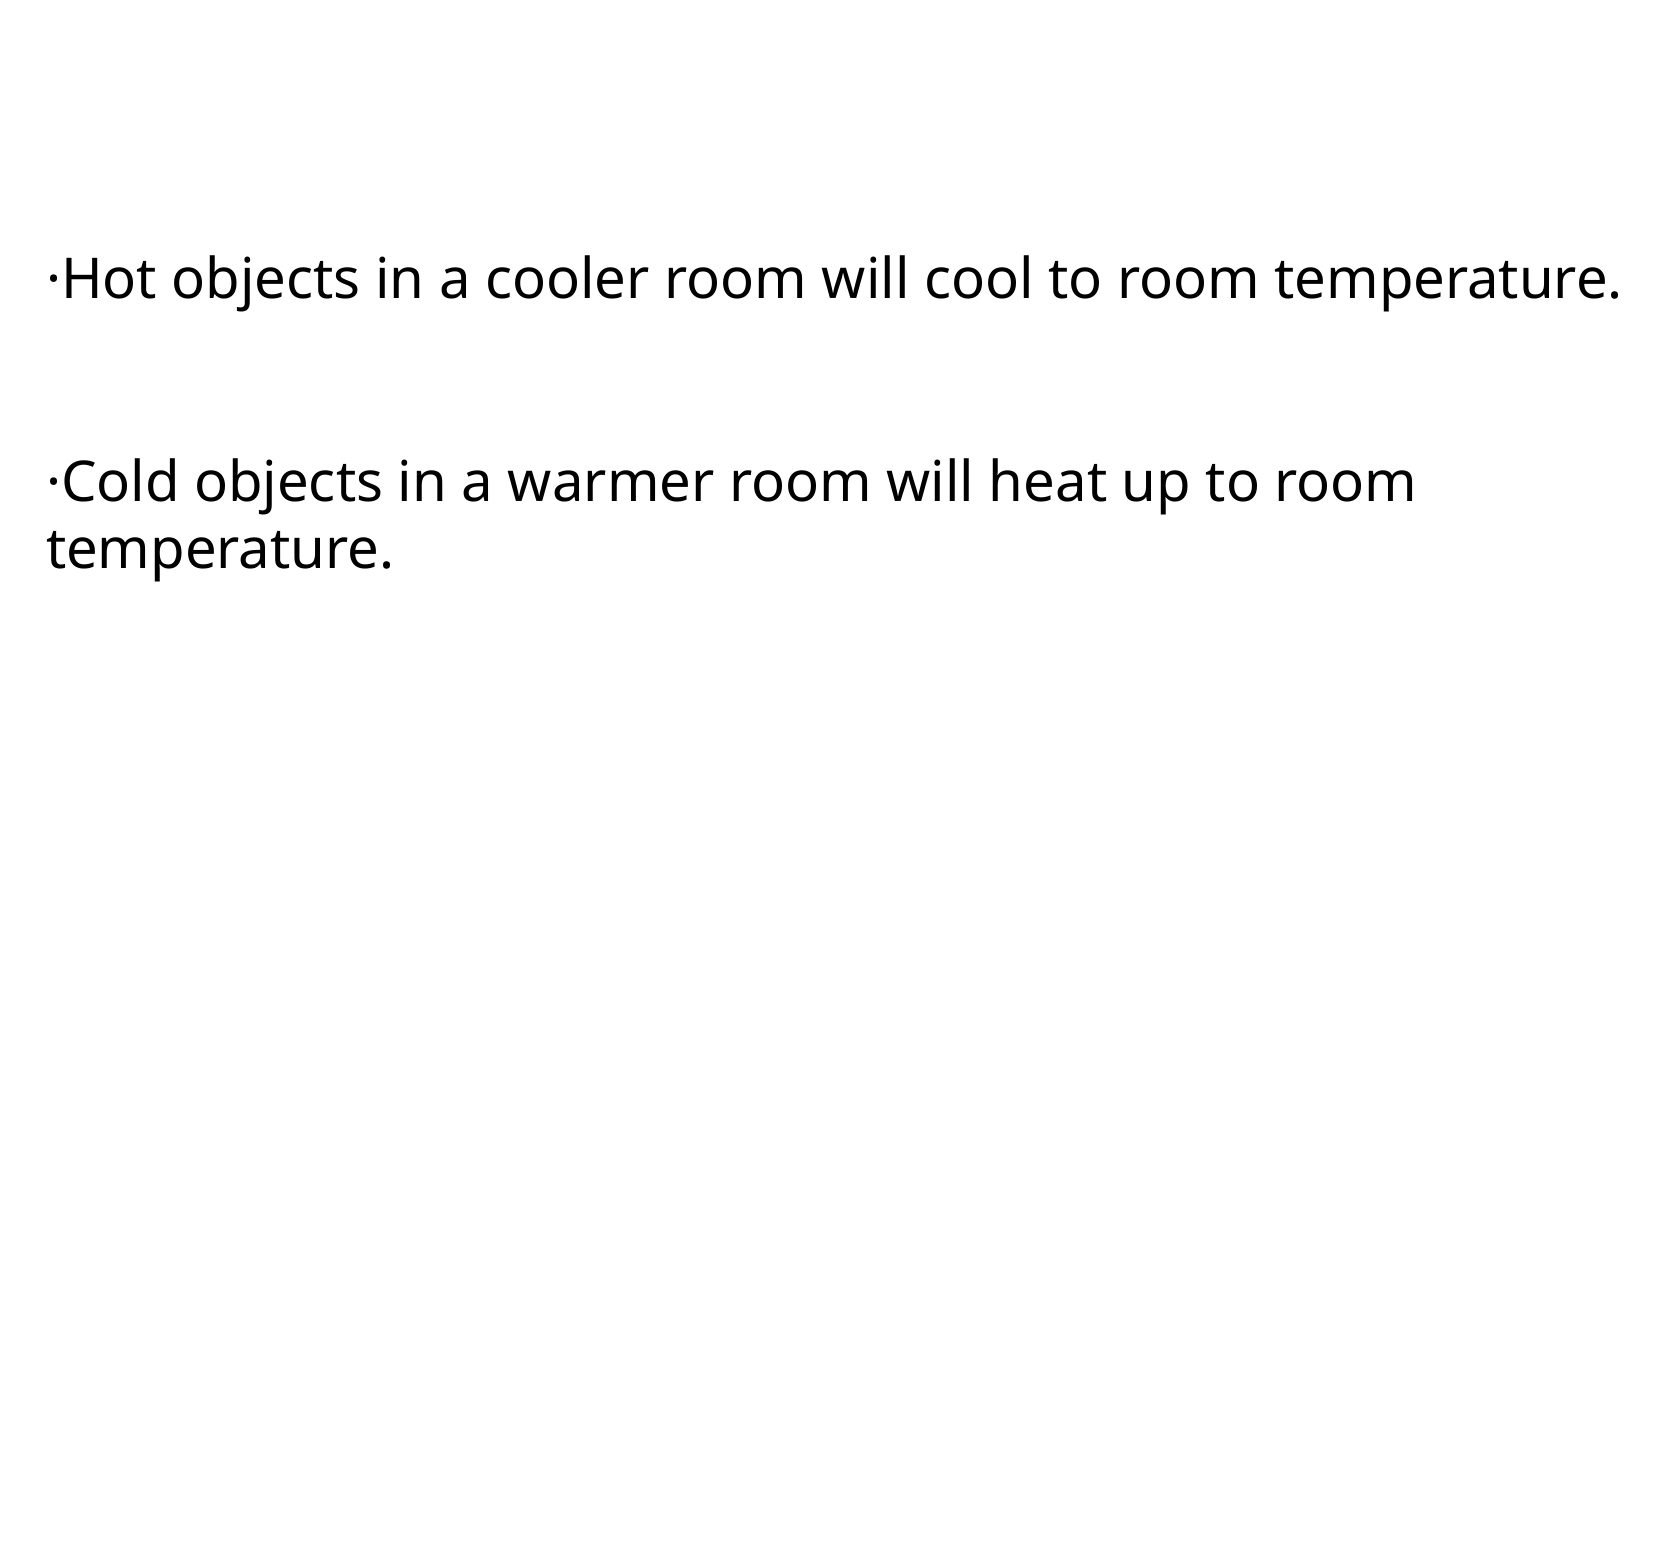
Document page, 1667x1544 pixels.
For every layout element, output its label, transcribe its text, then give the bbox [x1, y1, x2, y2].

text_box ·Hot objects in a cooler room will cool to room temperature. ·Cold objects in a warmer room will heat up to room temperature. [31, 235, 1667, 588]
